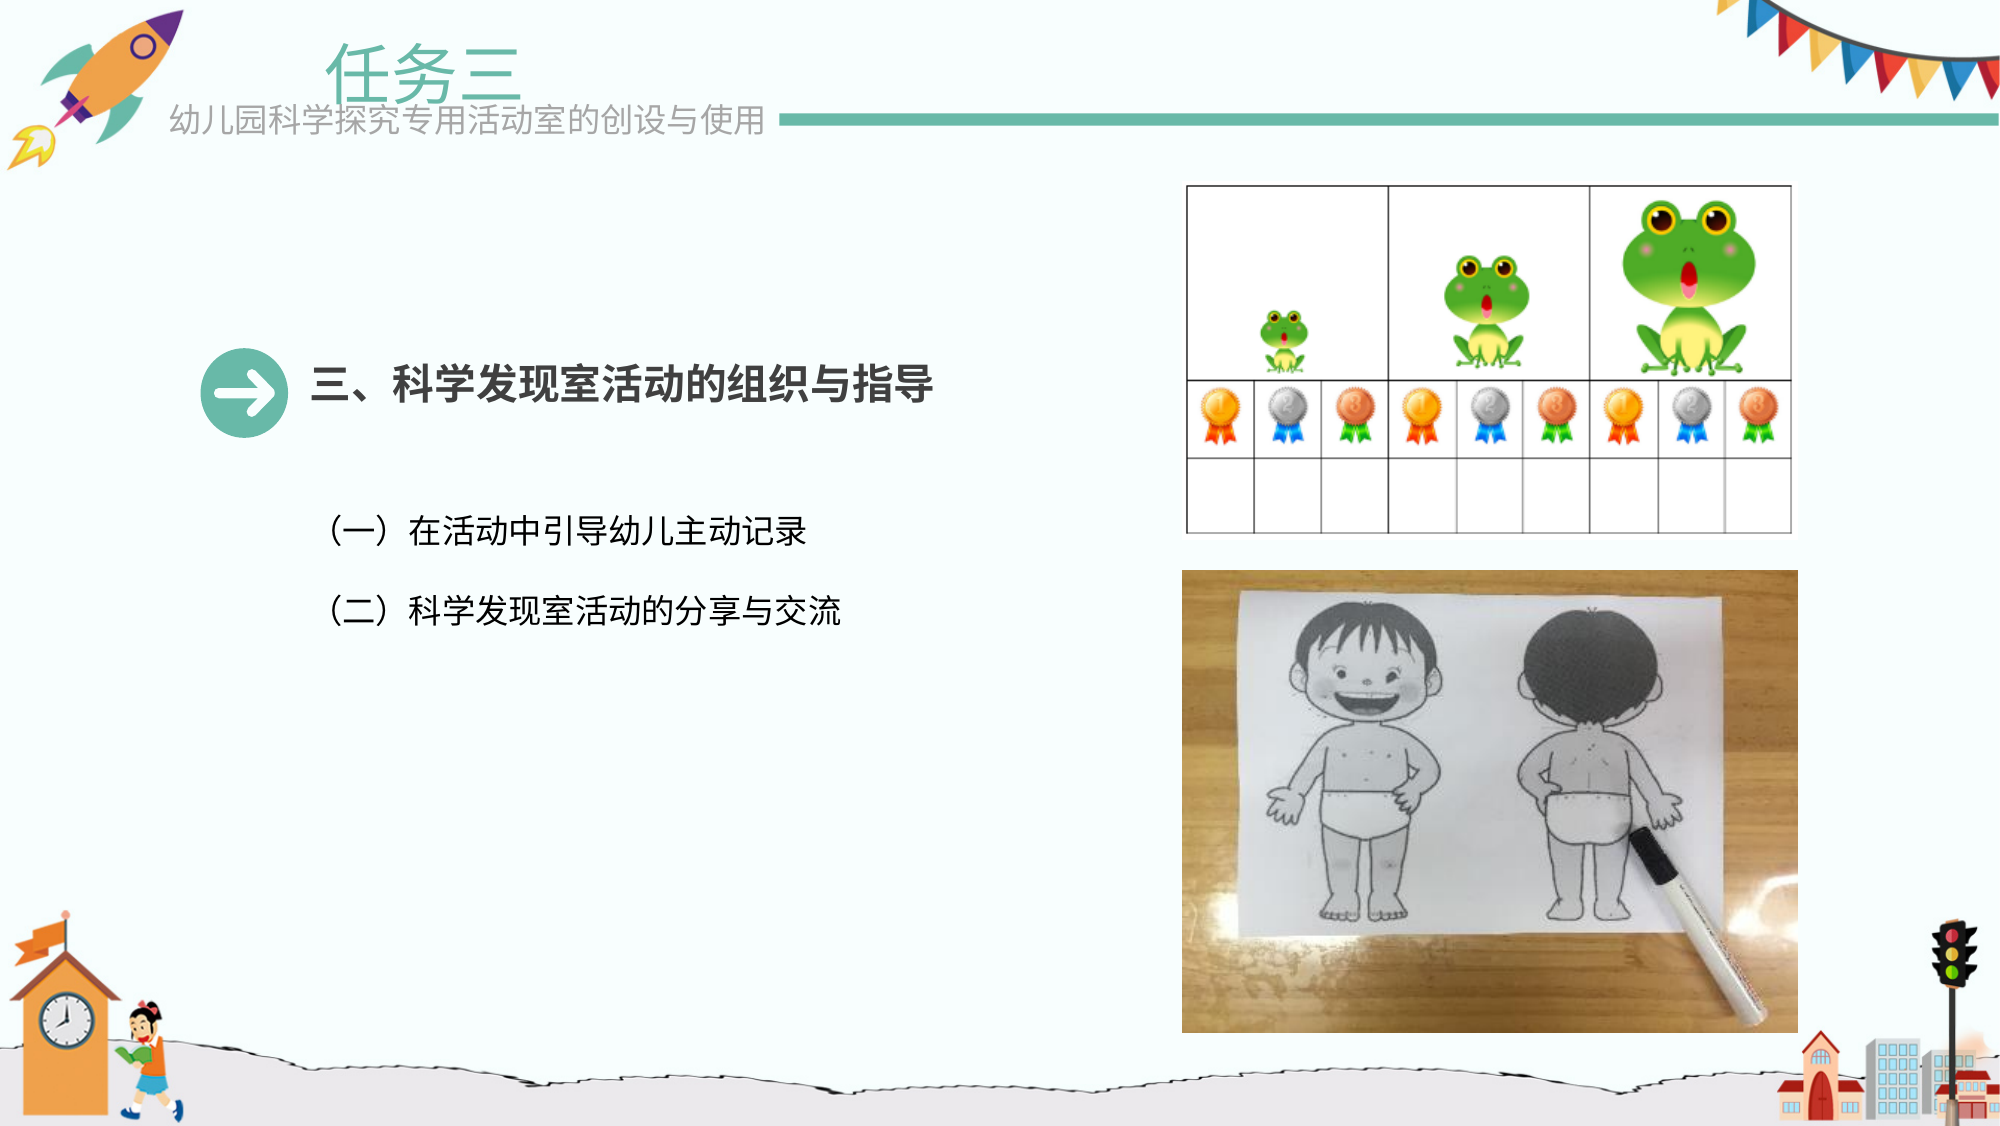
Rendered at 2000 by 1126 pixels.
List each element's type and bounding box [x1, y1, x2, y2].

picture [0, 0, 2000, 1126]
text_box [200, 347, 1738, 641]
text_box [155, 32, 1999, 140]
